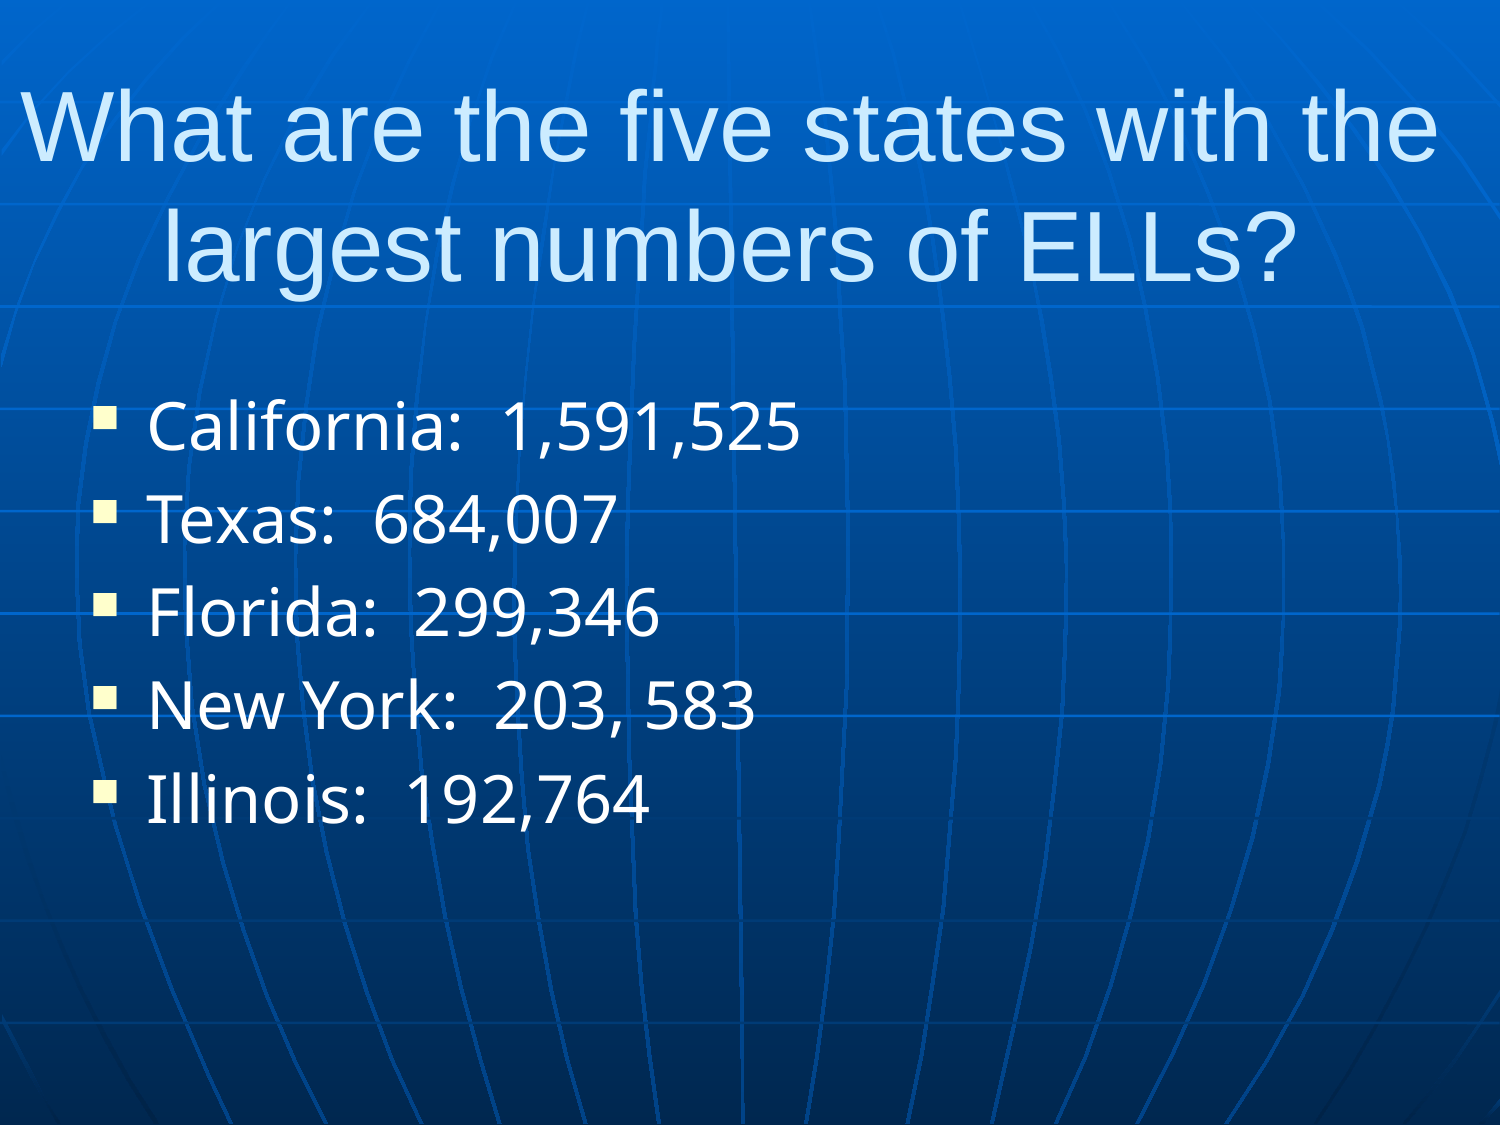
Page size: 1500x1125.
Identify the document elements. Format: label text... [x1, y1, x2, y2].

list California: 1,591,525 Texas: 684,007 Florida: 299,346 New York: 203, 583 Illinois: 192,764 [75, 375, 1425, 1006]
title What are the five states with the largest numbers of ELLs? [0, 37, 1463, 325]
